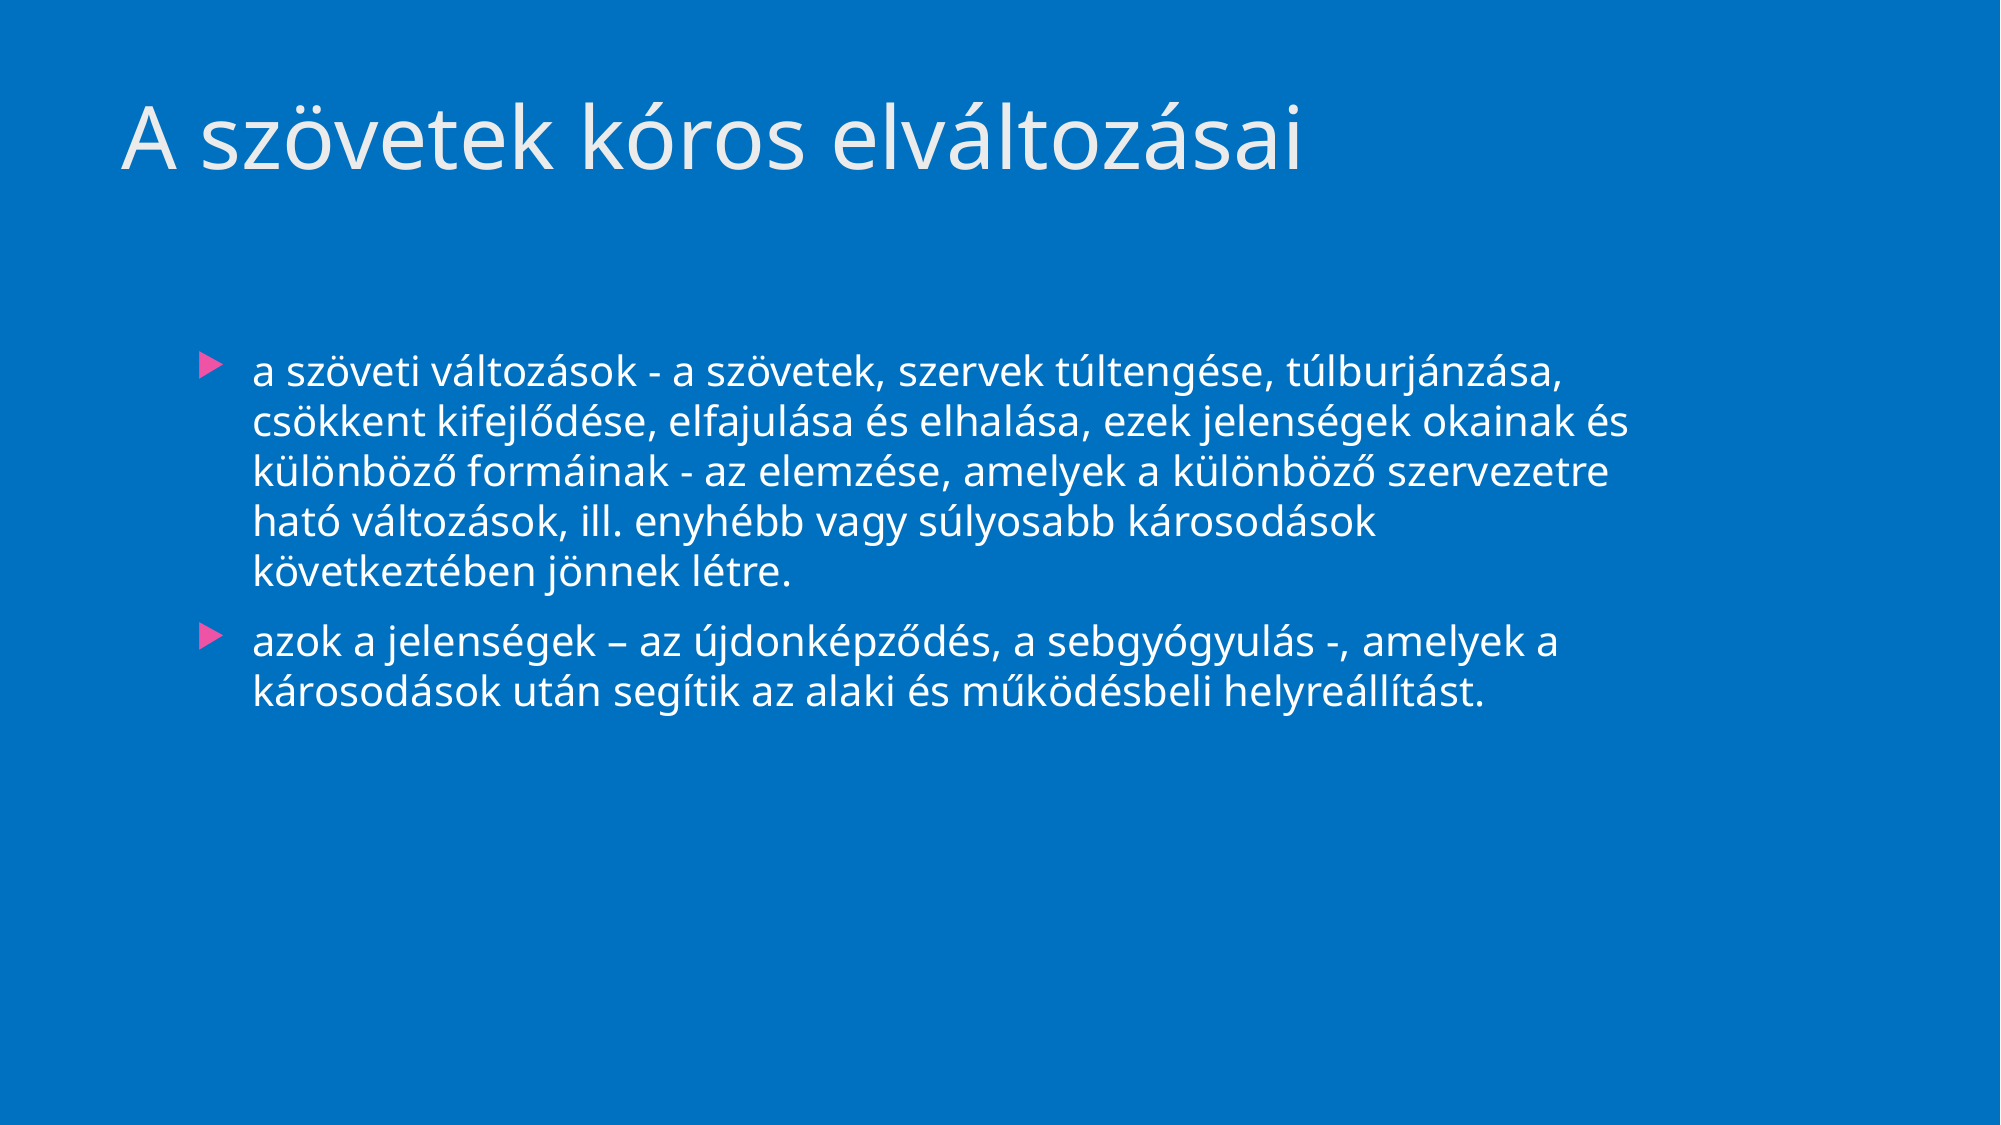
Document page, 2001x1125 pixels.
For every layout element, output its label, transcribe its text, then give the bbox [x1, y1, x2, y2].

list a szöveti változások - a szövetek, szervek túltengése, túlburjánzása, csökkent kifejlődése, elfajulása és elhalása, ezek jelenségek okainak és különböző formáinak - az elemzése, amelyek a különböző szervezetre ható változások, ill. enyhébb vagy súlyosabb károsodások következtében jönnek létre. azok a jelenségek – az újdonképződés, a sebgyógyulás -, amelyek a károsodások után segítik az alaki és működésbeli helyreállítást. [181, 336, 1649, 1025]
title A szövetek kóros elváltozásai [106, 74, 1649, 304]
